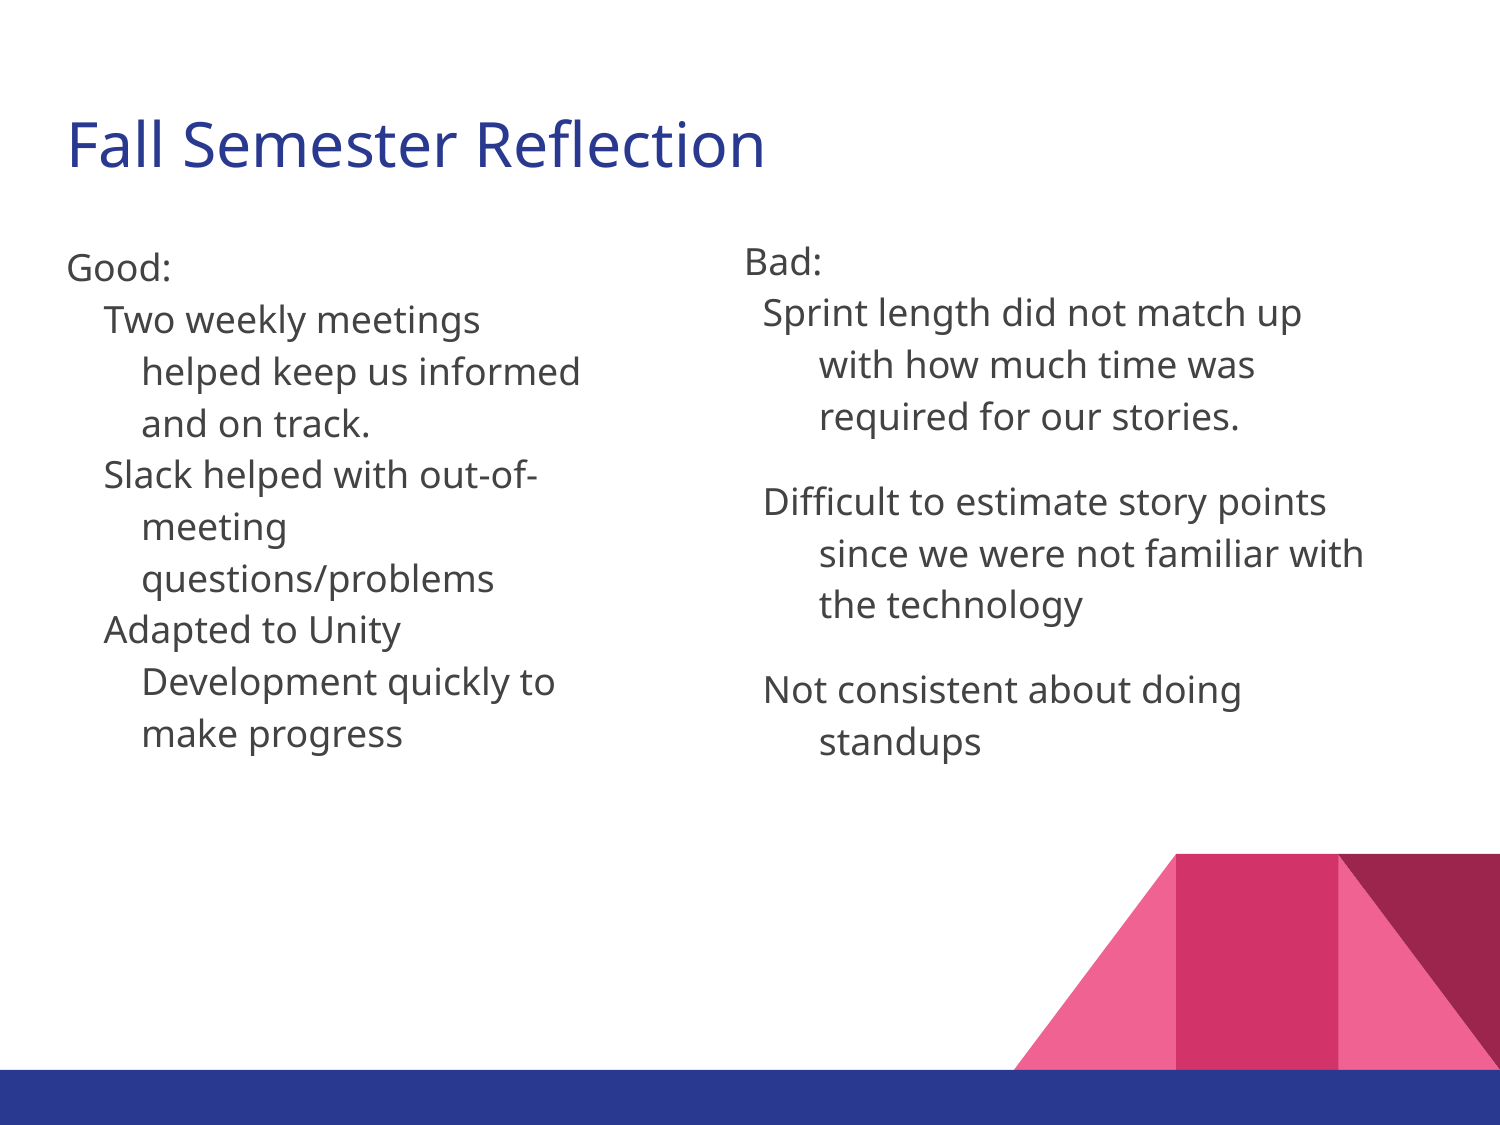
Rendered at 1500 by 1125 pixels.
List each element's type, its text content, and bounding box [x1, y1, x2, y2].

title Fall Semester Reflection [51, 89, 1449, 223]
text_box Bad: Sprint length did not match up with how much time was required for our stories. Difficult to estimate story points since we were not familiar with the technology Not consistent about doing standups [728, 222, 1397, 952]
list Good: Two weekly meetings helped keep us informed and on track. Slack helped with out-of-meeting questions/problems Adapted to Unity Development quickly to make progress [51, 222, 618, 953]
